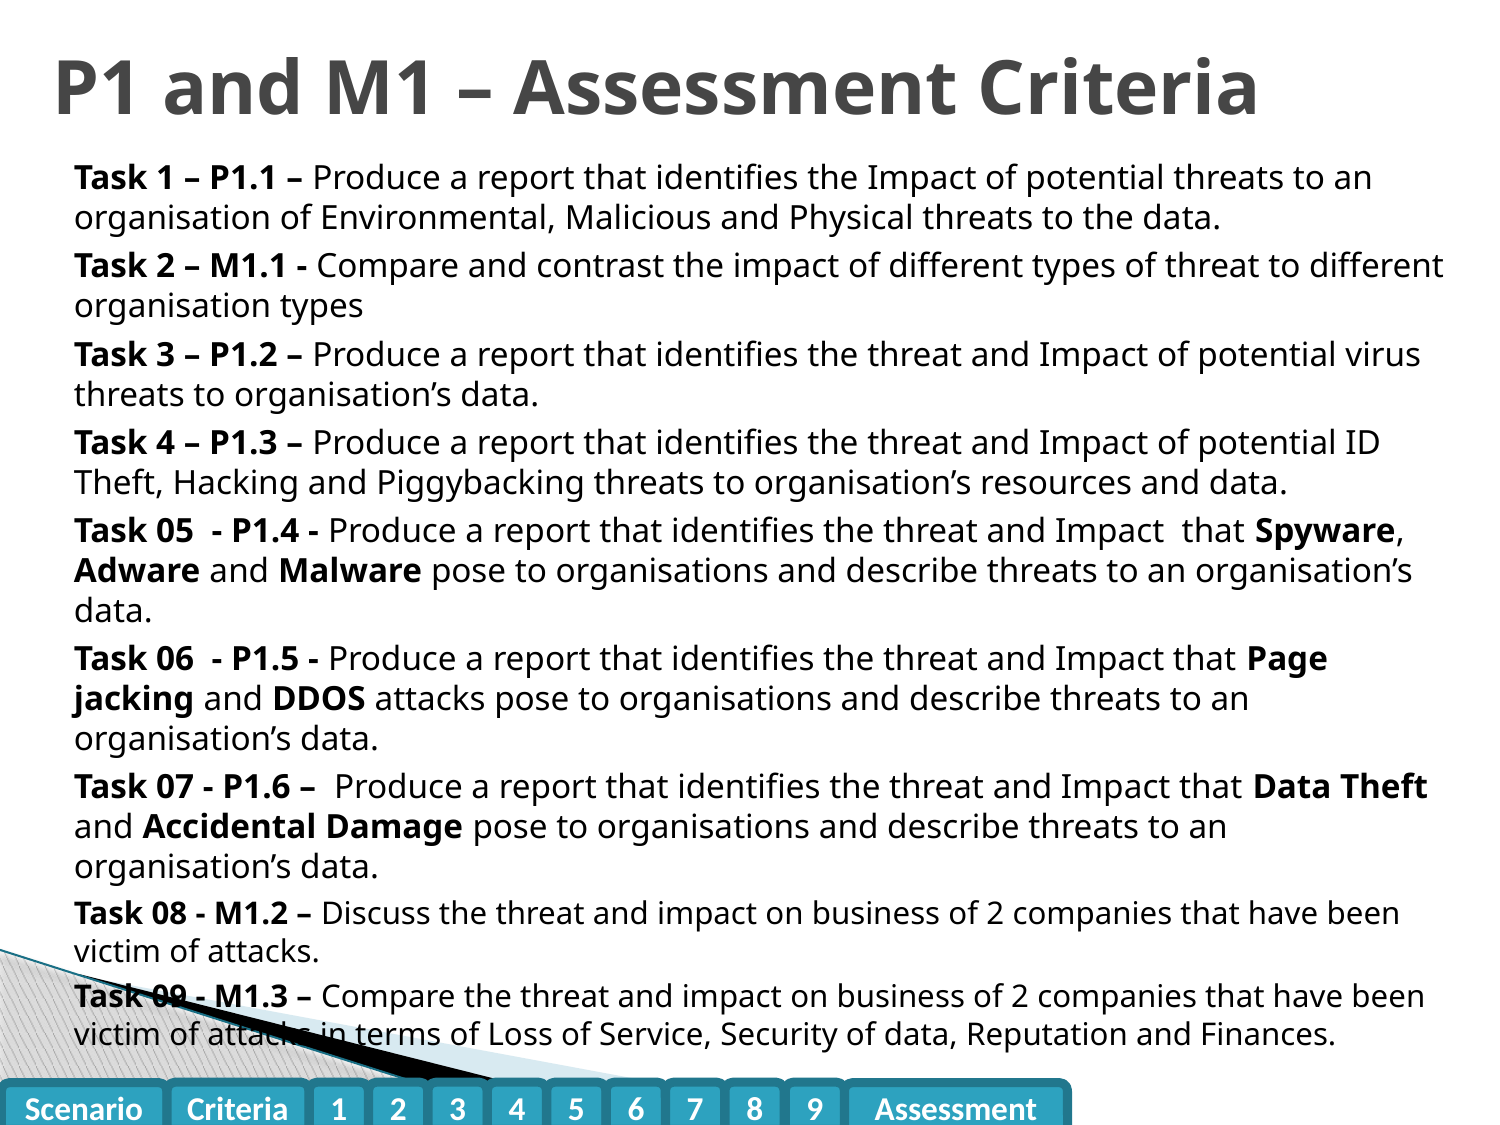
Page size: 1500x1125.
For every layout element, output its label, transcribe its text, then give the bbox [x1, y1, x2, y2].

title P1 and M1 – Assessment Criteria [37, 19, 1471, 149]
list Task 1 – P1.1 – Produce a report that identifies the Impact of potential threats to an organisation of Environmental, Malicious and Physical threats to the data. Task 2 – M1.1 - Compare and contrast the impact of different types of threat to different organisation types Task 3 – P1.2 – Produce a report that identifies the threat and Impact of potential virus threats to organisation’s data. Task 4 – P1.3 – Produce a report that identifies the threat and Impact of potential ID Theft, Hacking and Piggybacking threats to organisation’s resources and data. Task 05 - P1.4 - Produce a report that identifies the threat and Impact that Spyware, Adware and Malware pose to organisations and describe threats to an organisation’s data. Task 06 - P1.5 - Produce a report that identifies the threat and Impact that Page jacking and DDOS attacks pose to organisations and describe threats to an organisation’s data. Task 07 - P1.6 – Produce a report that identifies the threat and Impact that Data Theft and Accidental Damage pose to organisations and describe threats to an organisation’s data. Task 08 - M1.2 – Discuss the threat and impact on business of 2 companies that have been victim of attacks. Task 09 - M1.3 – Compare the threat and impact on business of 2 companies that have been victim of attacks in terms of Loss of Service, Security of data, Reputation and Finances. [41, 149, 1471, 1059]
